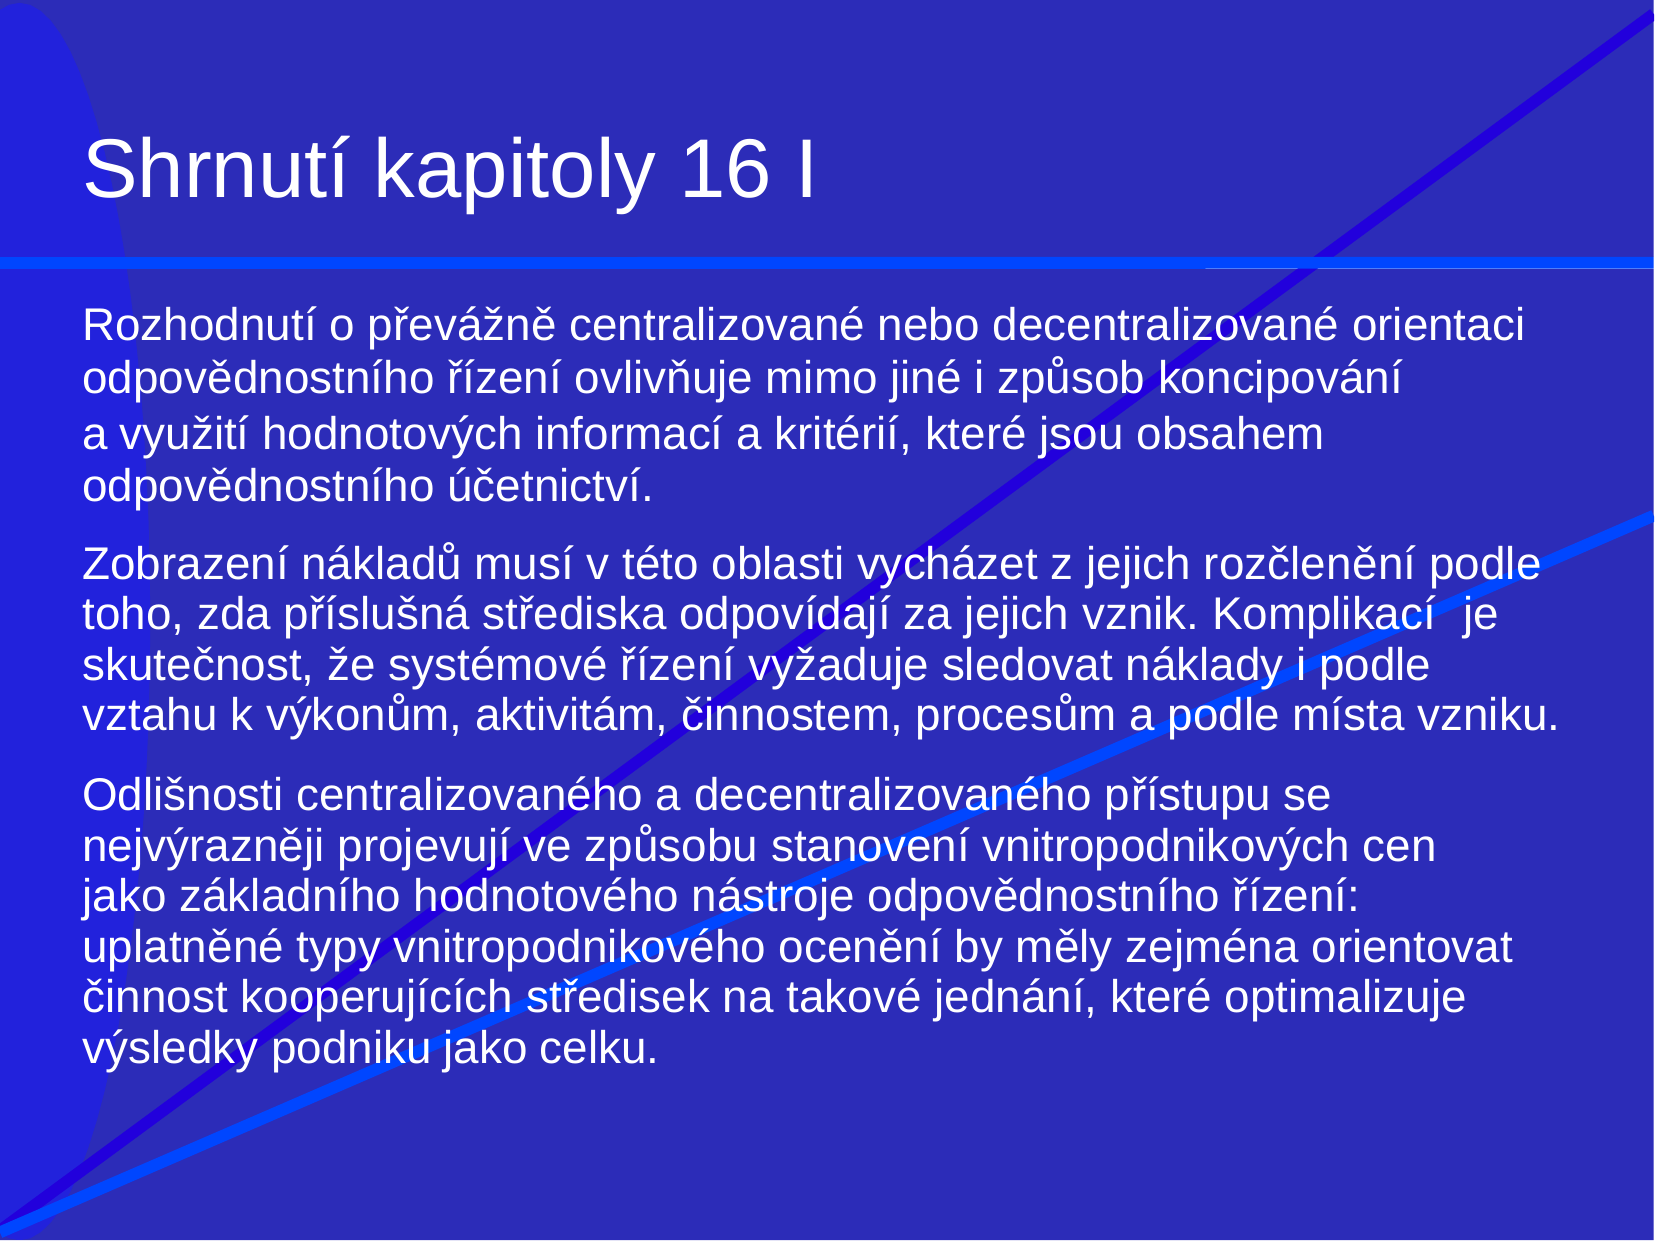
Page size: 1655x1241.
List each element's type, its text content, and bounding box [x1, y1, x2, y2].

text_box Rozhodnutí o převážně centralizované nebo decentralizované orientaci odpovědnostního řízení ovlivňuje mimo jiné i způsob koncipování a využití hodnotových informací a kritérií, které jsou obsahem odpovědnostního účetnictví. Zobrazení nákladů musí v této oblasti vycházet z jejich rozčlenění podle toho, zda příslušná střediska odpovídají za jejich vznik. Komplikací je skutečnost, že systémové řízení vyžaduje sledovat náklady i podle vztahu k výkonům, aktivitám, činnostem, procesům a podle místa vzniku. Odlišnosti centralizovaného a decentralizovaného přístupu se nejvýrazněji projevují ve způsobu stanovení vnitropodnikových cen jako základního hodnotového nástroje odpovědnostního řízení: uplatněné typy vnitropodnikového ocenění by měly zejména orientovat činnost kooperujících středisek na takové jednání, které optimalizuje výsledky podniku jako celku. [80, 296, 1563, 1074]
title Shrnutí kapitoly 16 I [80, 67, 1574, 321]
